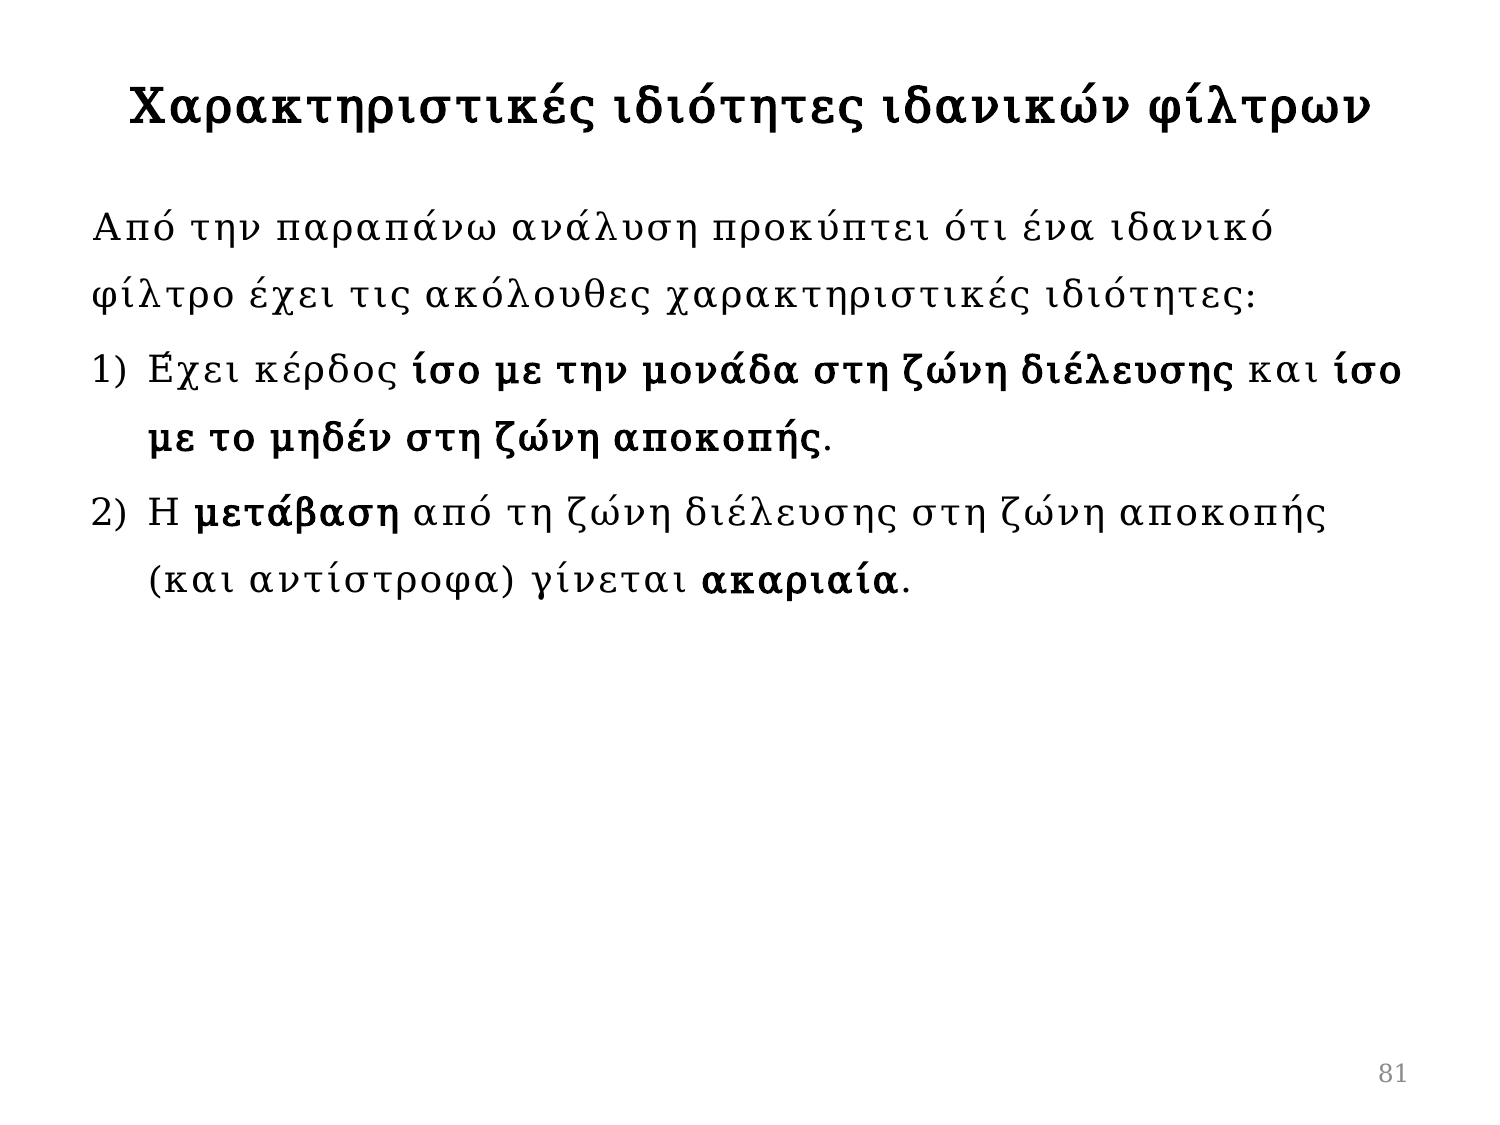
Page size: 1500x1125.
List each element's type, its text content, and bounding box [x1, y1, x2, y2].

slide_number 81 [1222, 1042, 1425, 1103]
title Χαρακτηριστικές ιδιότητες ιδανικών φίλτρων [75, 19, 1425, 159]
list Από την παραπάνω ανάλυση προκύπτει ότι ένα ιδανικό φίλτρο έχει τις ακόλουθες χαρακτηριστικές ιδιότητες: Έχει κέρδος ίσο με την μονάδα στη ζώνη διέλευσης και ίσο με το μηδέν στη ζώνη αποκοπής. Η μετάβαση από τη ζώνη διέλευσης στη ζώνη αποκοπής (και αντίστροφα) γίνεται ακαριαία. [75, 172, 1425, 1071]
